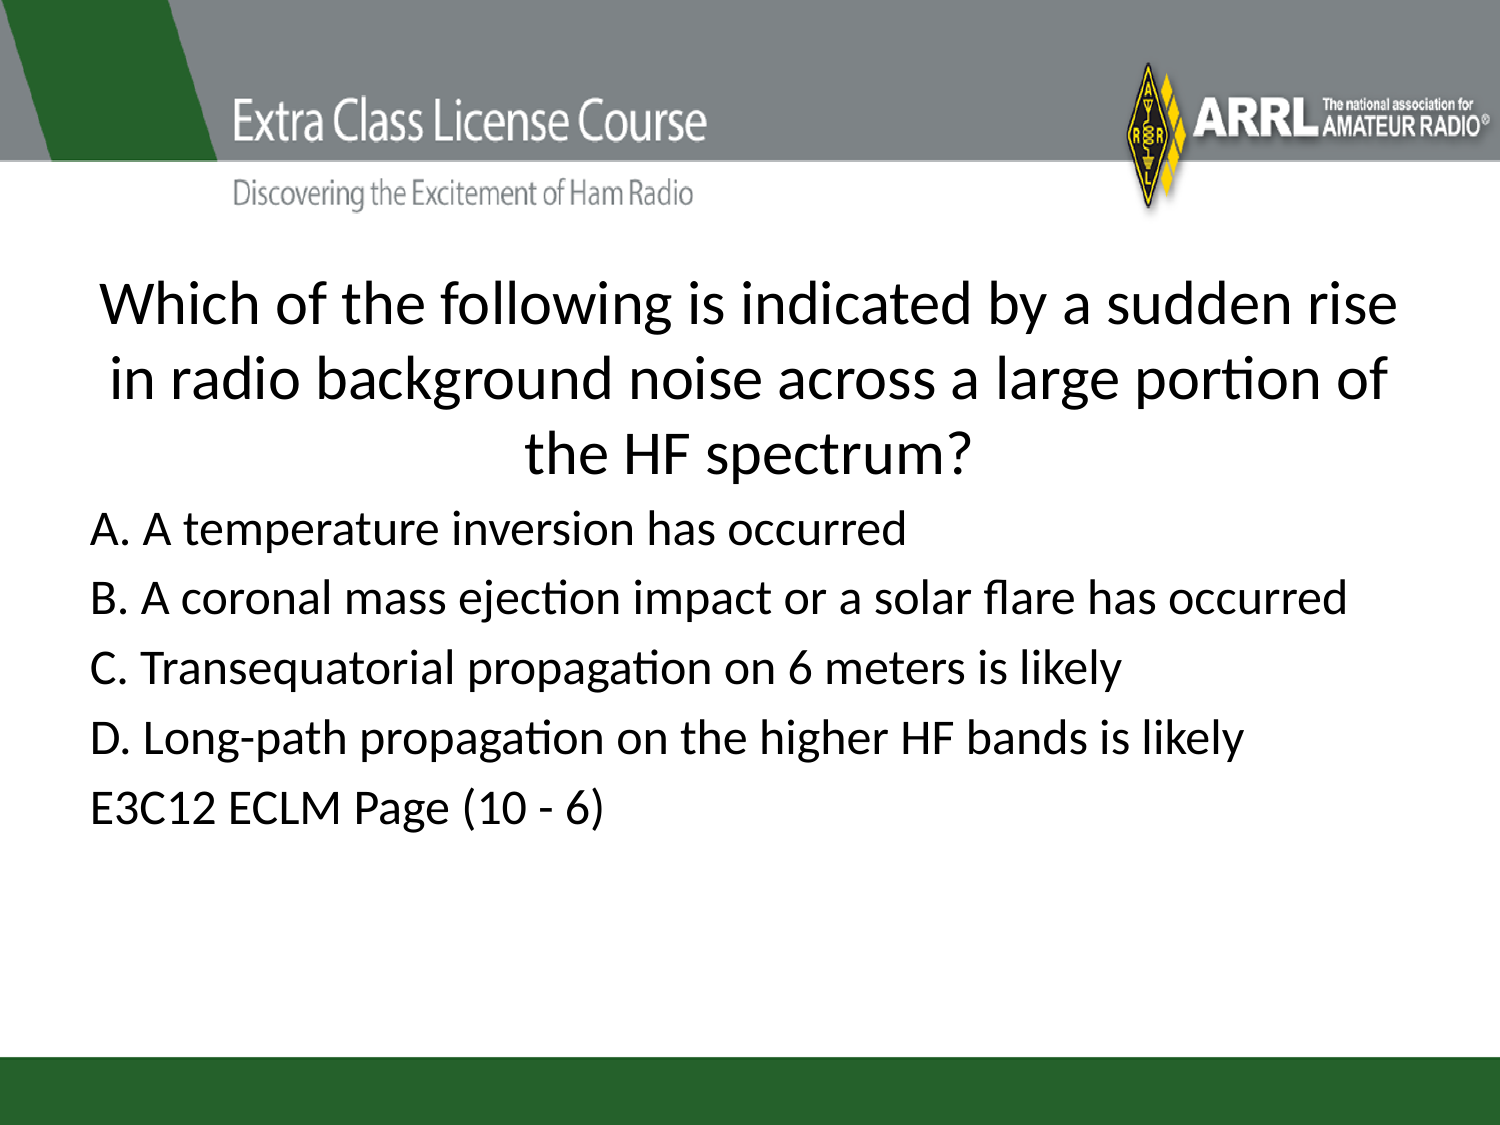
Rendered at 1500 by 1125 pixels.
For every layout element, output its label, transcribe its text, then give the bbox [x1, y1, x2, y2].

list A. A temperature inversion has occurred B. A coronal mass ejection impact or a solar flare has occurred C. Transequatorial propagation on 6 meters is likely D. Long-path propagation on the higher HF bands is likely E3C12 ECLM Page (10 - 6) [75, 487, 1425, 1005]
title Which of the following is indicated by a sudden rise in radio background noise across a large portion of the HF spectrum? [75, 254, 1425, 435]
picture [0, 0, 1500, 1125]
